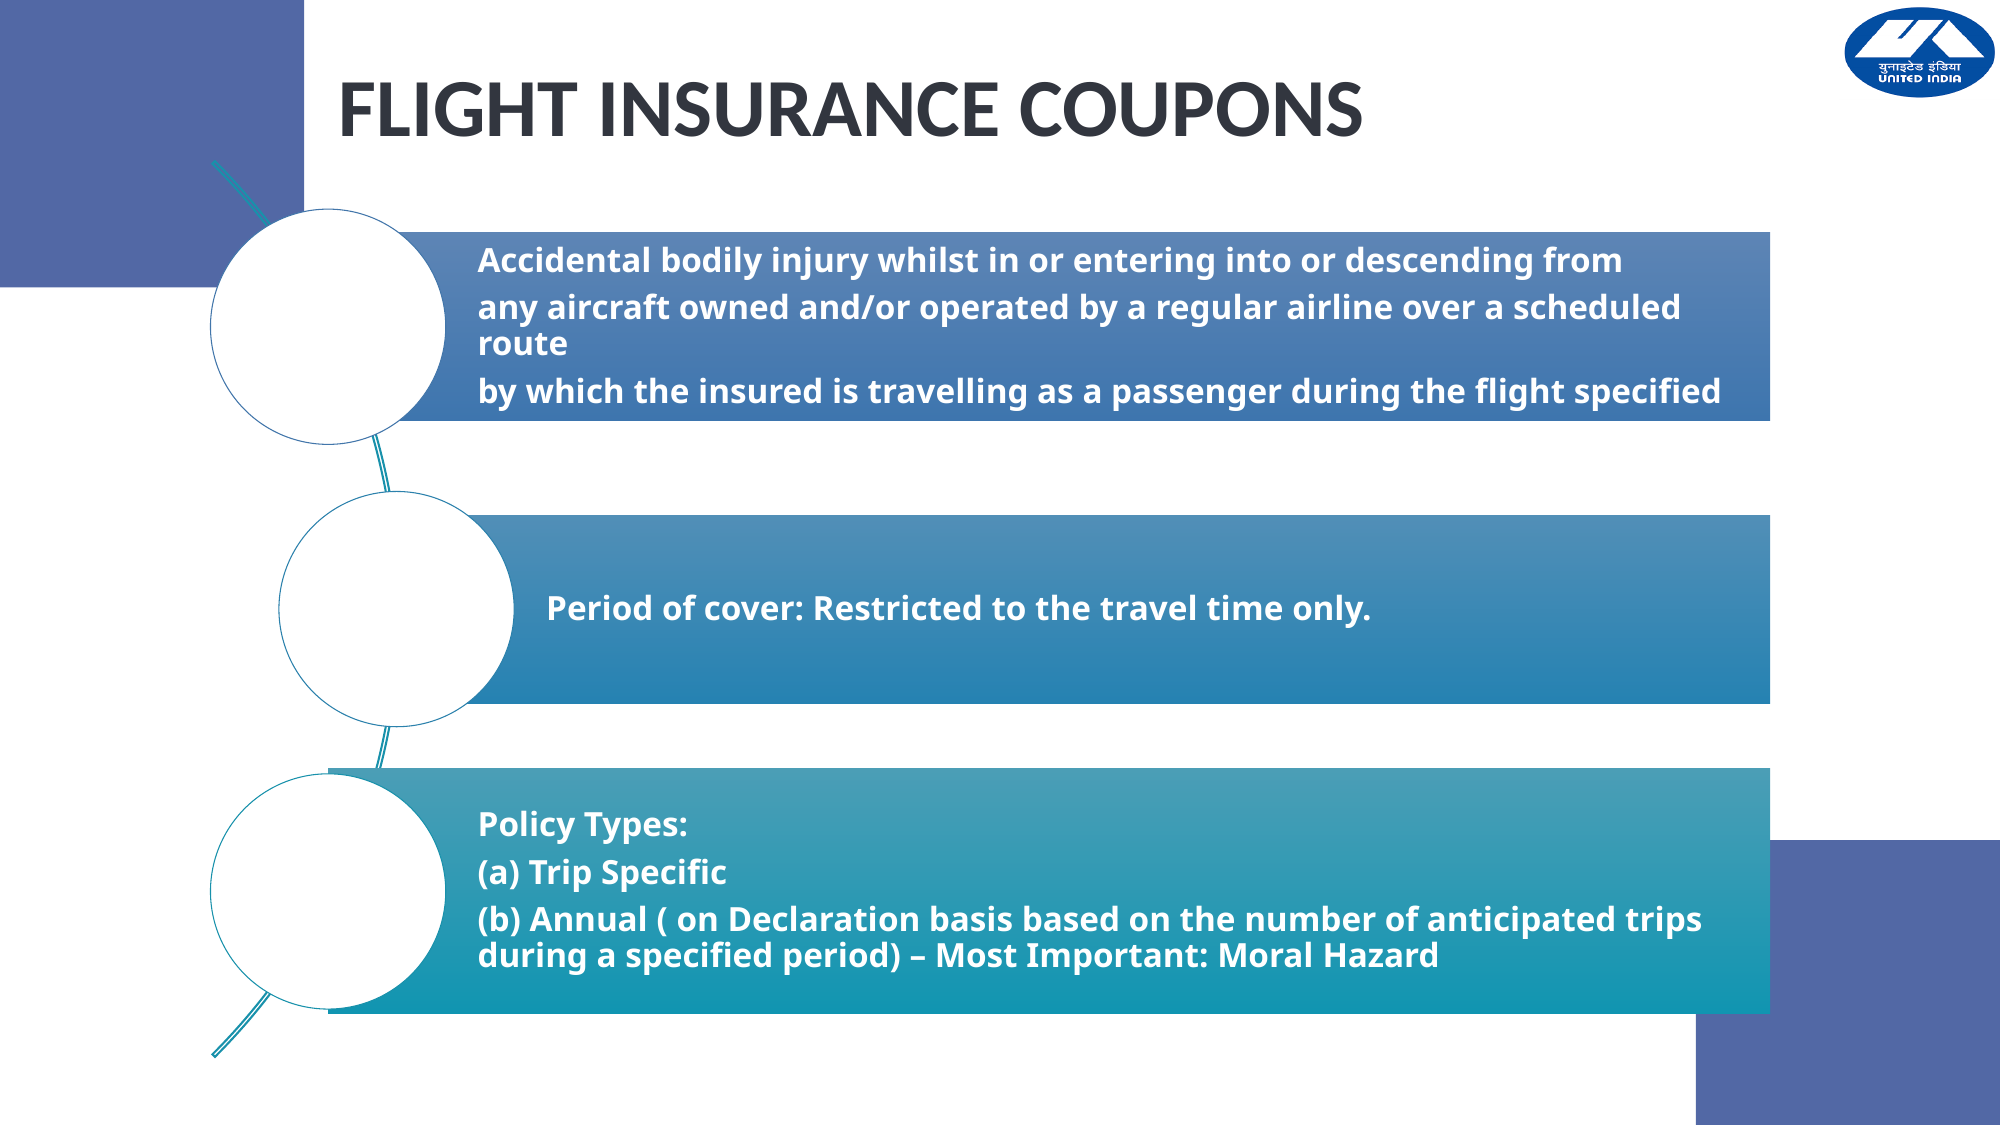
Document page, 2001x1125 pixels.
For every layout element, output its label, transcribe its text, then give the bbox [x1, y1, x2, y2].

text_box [197, 138, 1784, 1080]
text_box FLIGHT INSURANCE COUPONS [324, 57, 1939, 162]
picture [1839, 3, 2000, 100]
